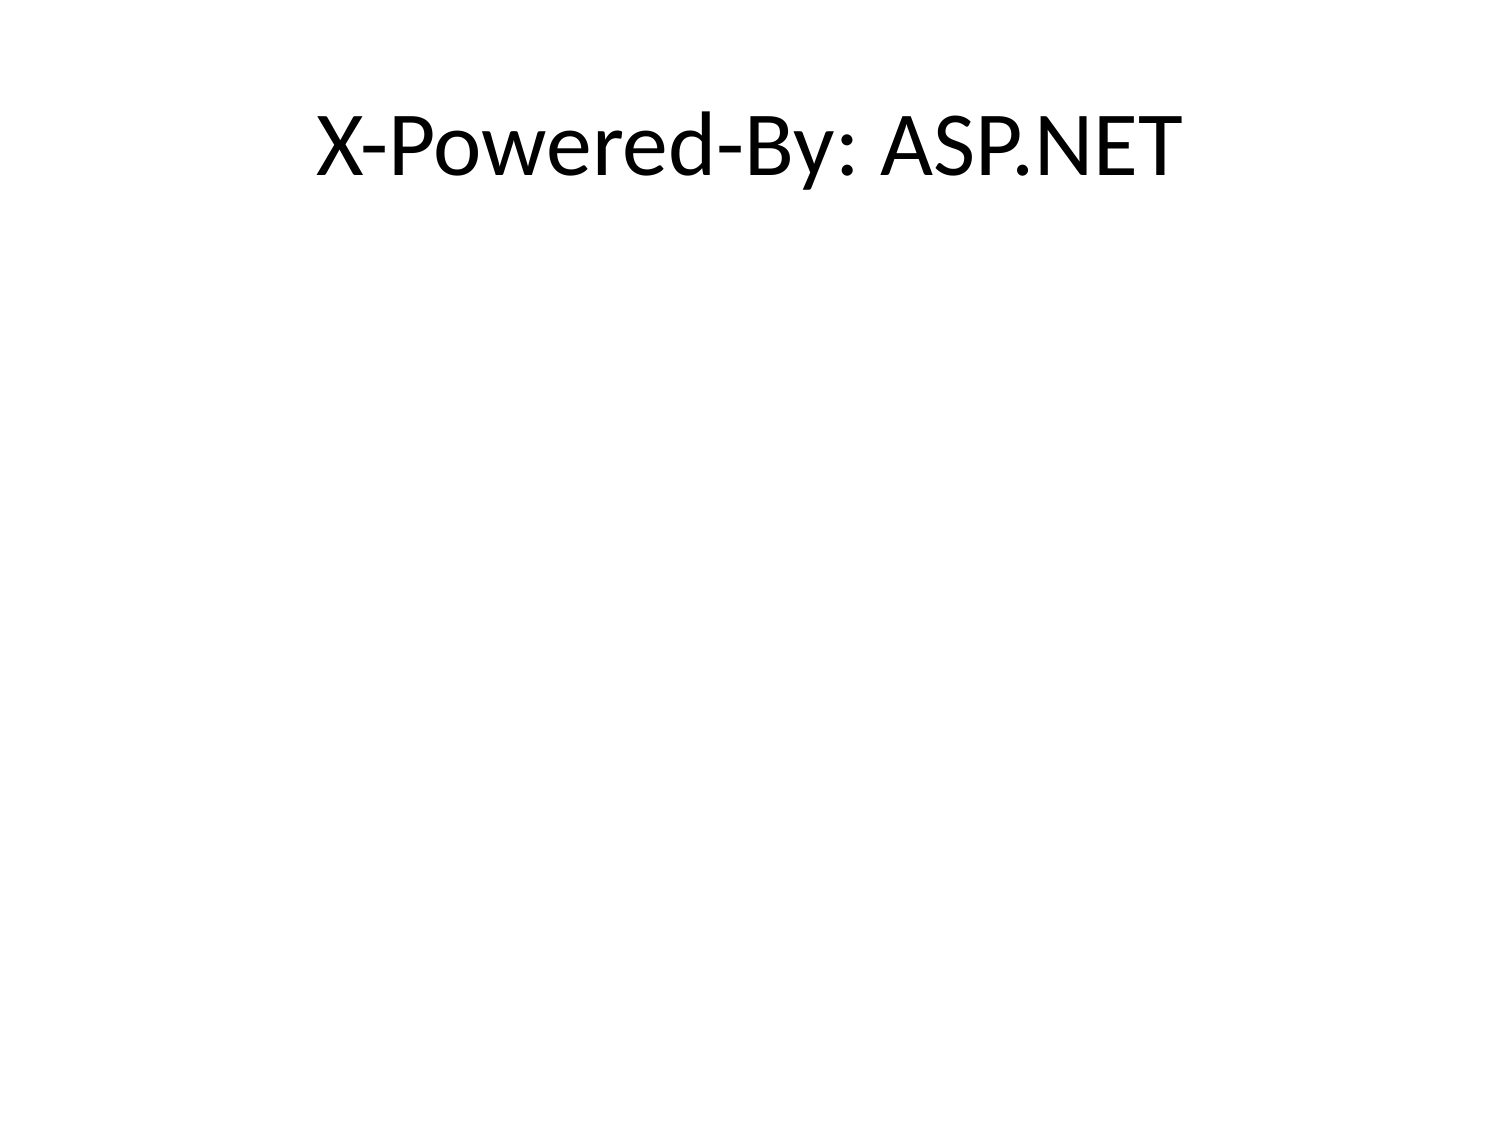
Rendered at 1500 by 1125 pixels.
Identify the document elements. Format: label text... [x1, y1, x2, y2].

title X-Powered-By: ASP.NET [75, 45, 1425, 233]
